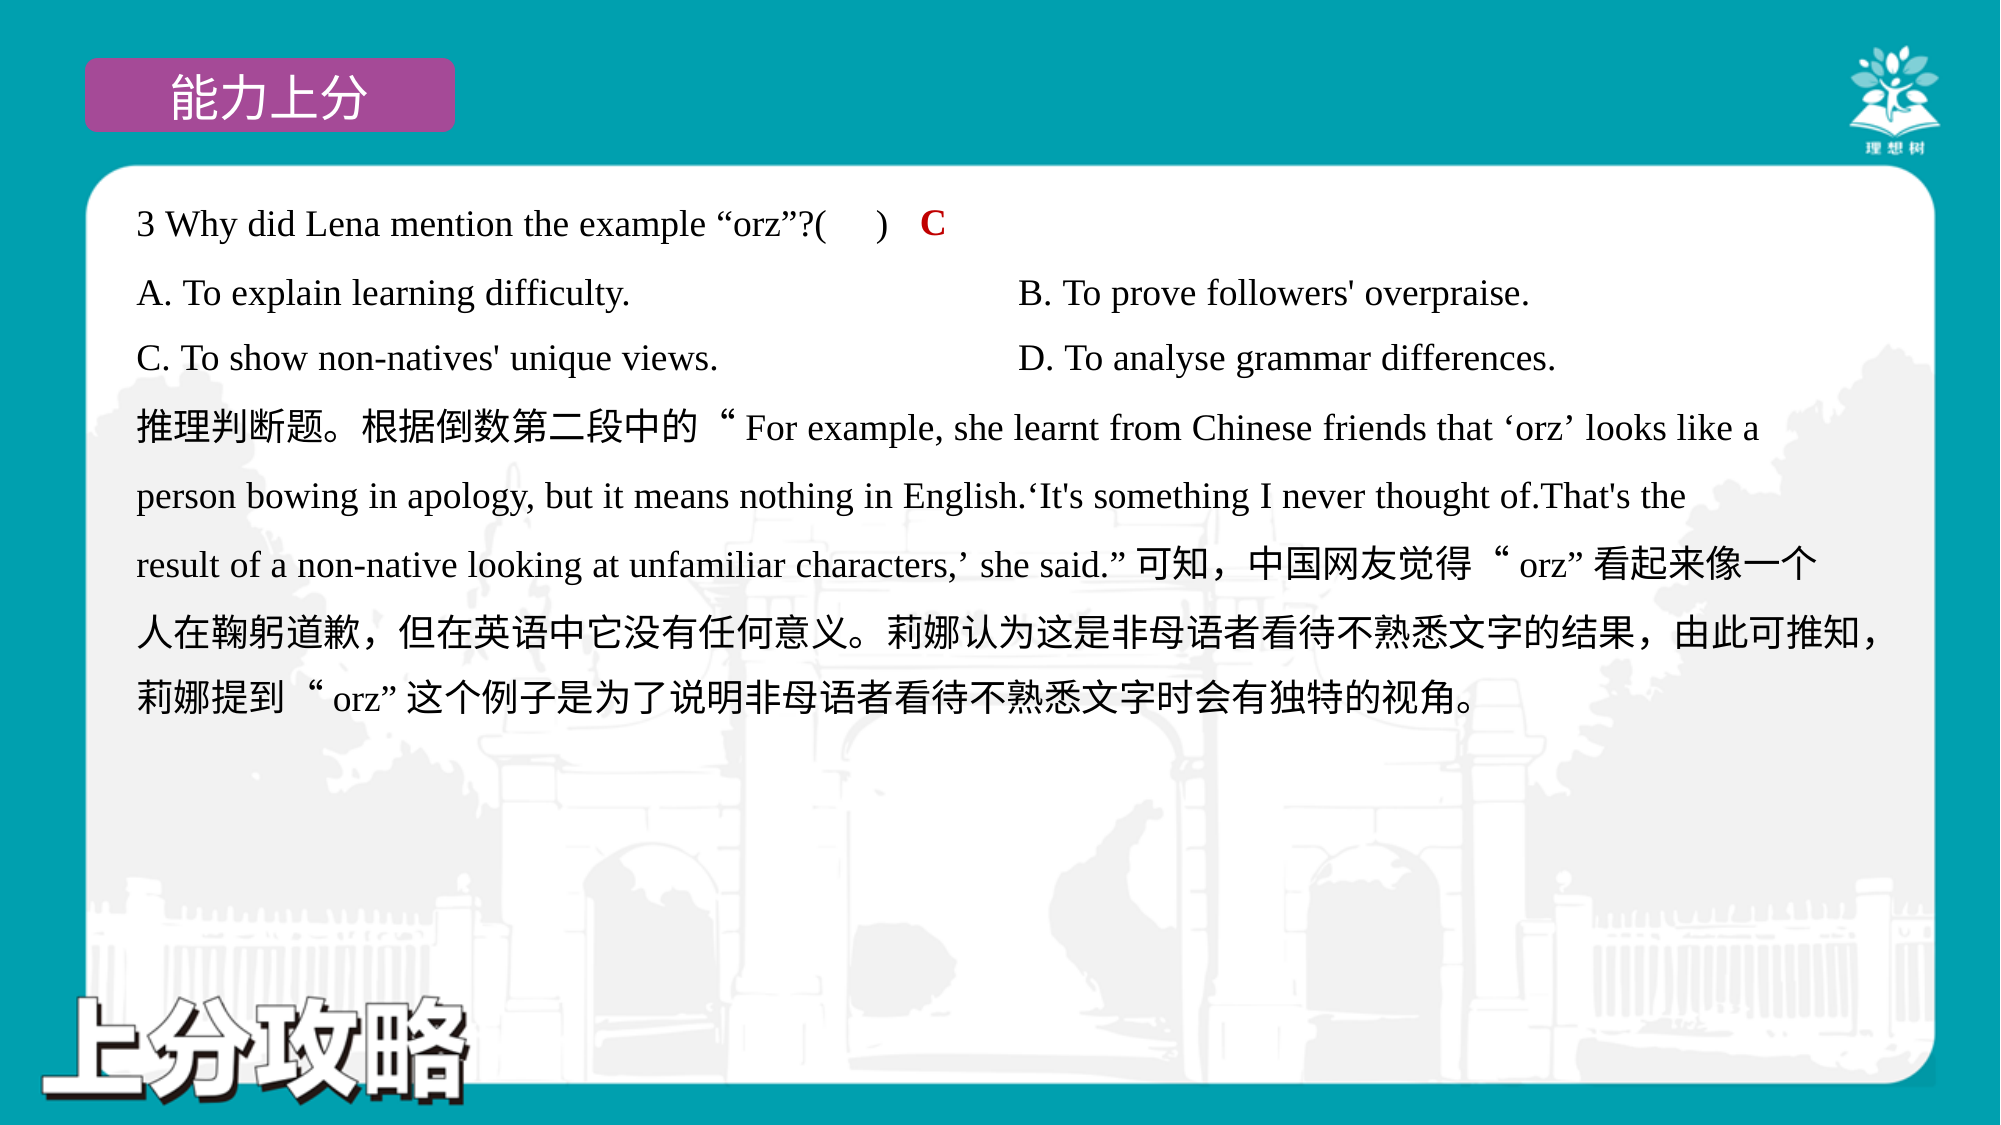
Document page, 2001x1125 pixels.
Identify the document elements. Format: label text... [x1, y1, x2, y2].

text_box 推理判断题。根据倒数第二段中的“For example, she learnt from Chinese friends that ‘orz’ looks like a person bowing in apology, but it means nothing in English.‘It's something I never thought of.That's the result of a non-native looking at unfamiliar characters,’ she said.”可知，中国网友觉得“orz”看起来像一个 人在鞠躬道歉，但在英语中它没有任何意义。莉娜认为这是非母语者看待不熟悉文字的结果，由此可推知， 莉娜提到“orz”这个例子是为了说明非母语者看待不熟悉文字时会有独特的视角。 [136, 379, 1865, 713]
picture [0, 0, 2000, 1125]
text_box 3 Why did Lena mention the example “orz”?( ) [136, 176, 1865, 237]
text_box C [906, 176, 961, 236]
text_box A. To explain learning difficulty. B. To prove followers' overpraise. C. To show non-natives' unique views. D. To analyse grammar differences. [136, 244, 1865, 371]
